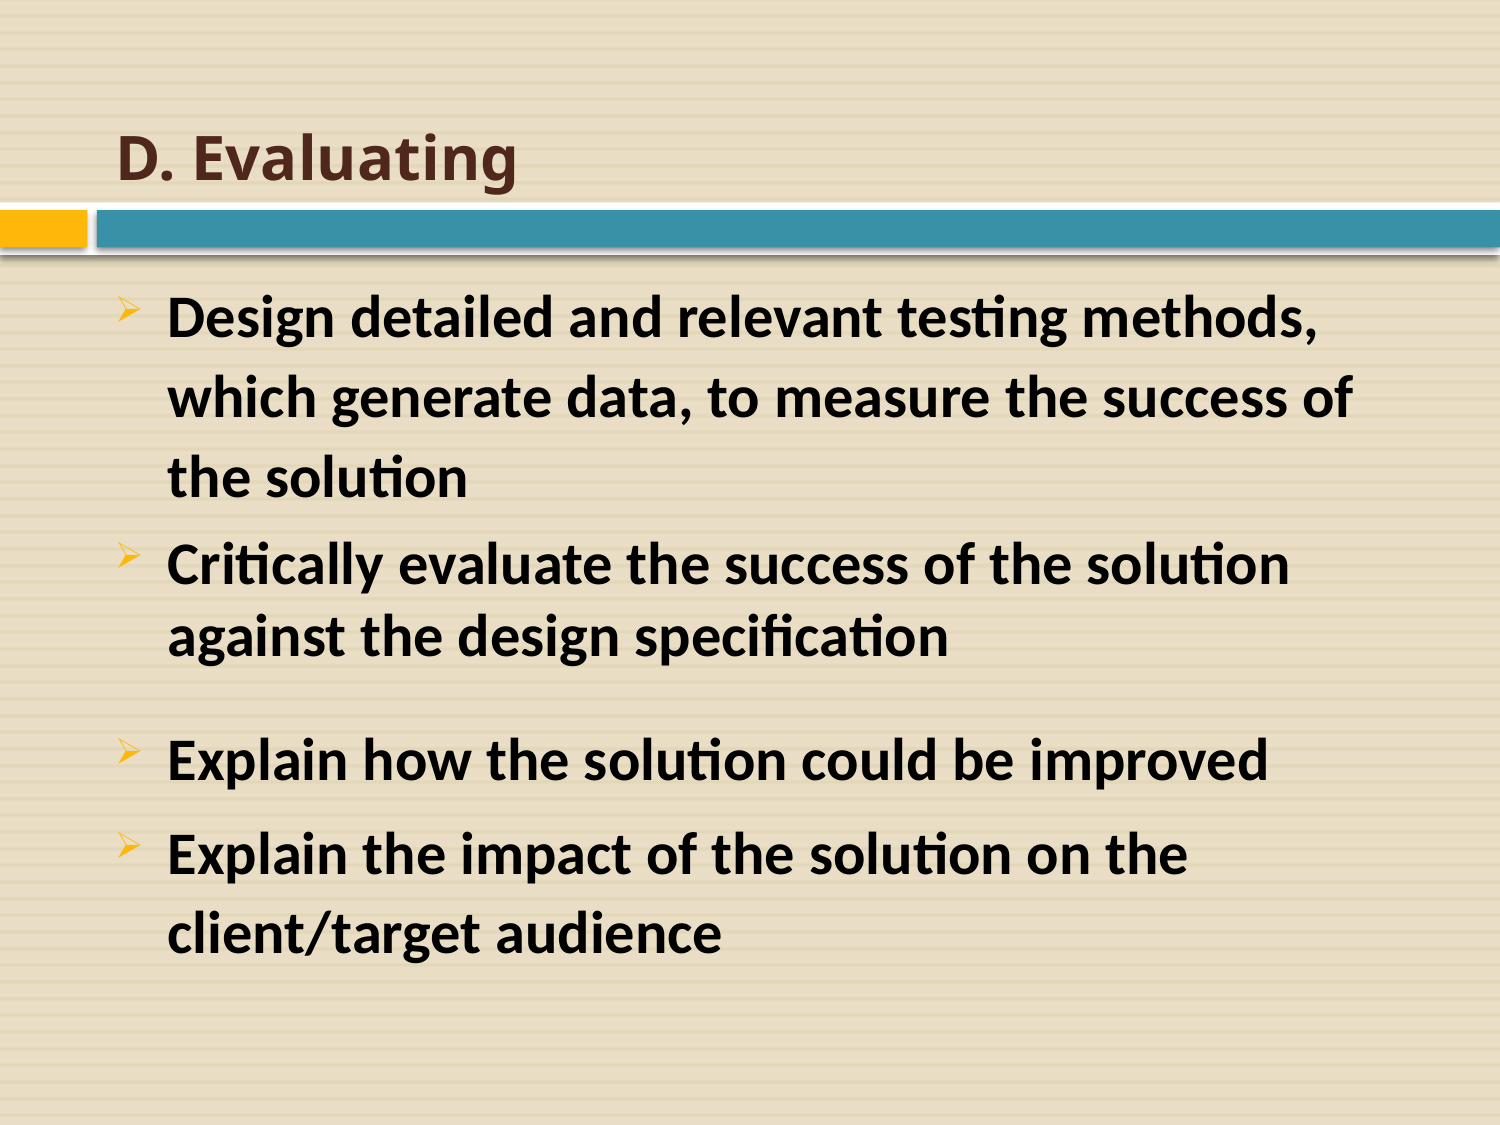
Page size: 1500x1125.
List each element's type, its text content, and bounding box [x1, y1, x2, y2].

title D. Evaluating [100, 37, 1438, 200]
list Design detailed and relevant testing methods, which generate data, to measure the success of the solution Critically evaluate the success of the solution against the design specification Explain how the solution could be improved Explain the impact of the solution on the client/target audience [100, 262, 1438, 1000]
